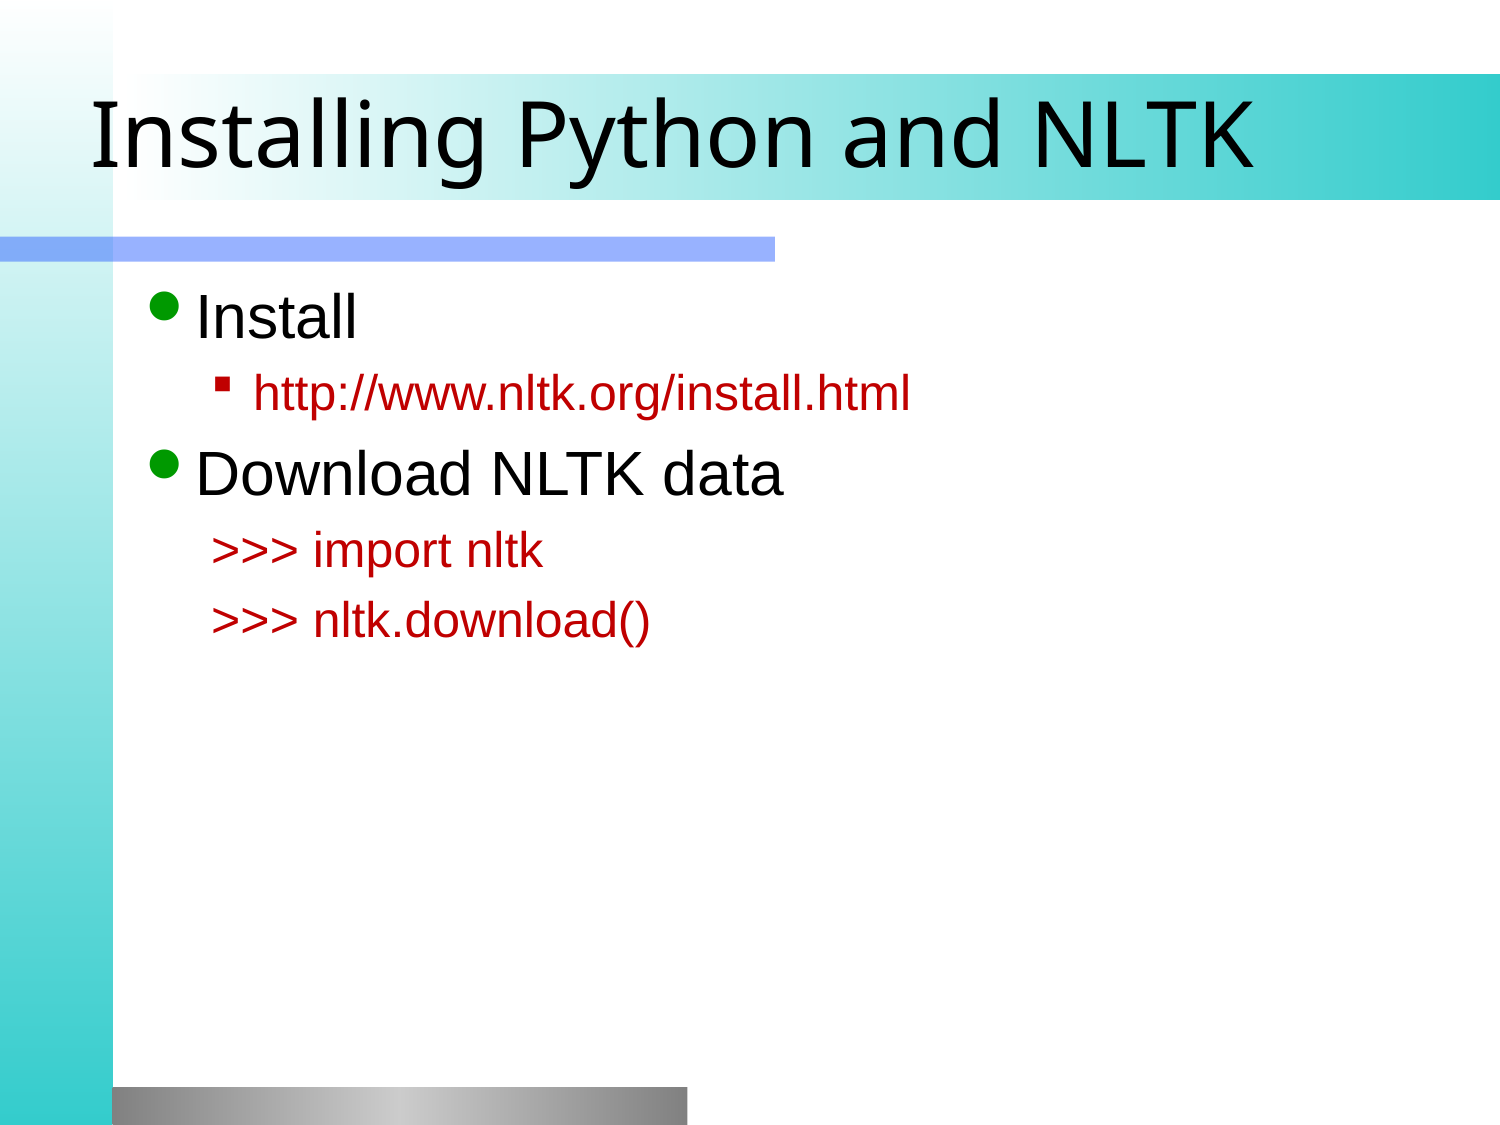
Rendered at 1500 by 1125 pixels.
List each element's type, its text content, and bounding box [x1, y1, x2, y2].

list Install http://www.nltk.org/install.html Download NLTK data >>> import nltk >>> nltk.download() [112, 267, 1488, 1088]
title Installing Python and NLTK [74, 37, 1426, 226]
